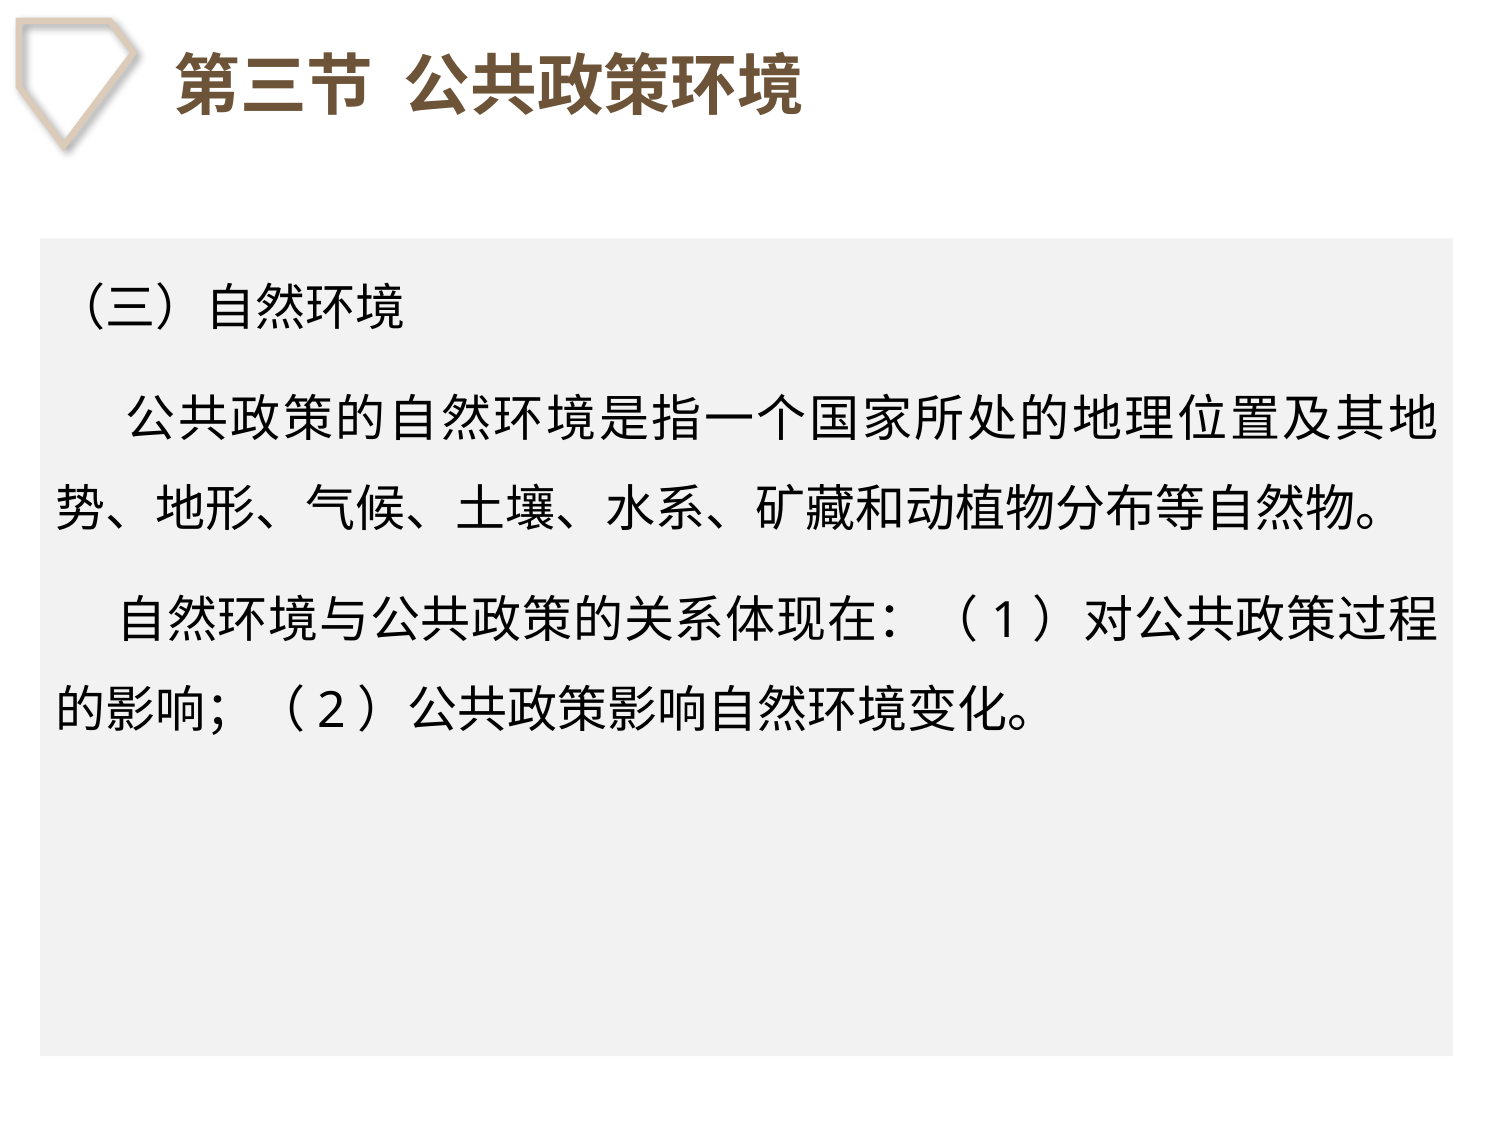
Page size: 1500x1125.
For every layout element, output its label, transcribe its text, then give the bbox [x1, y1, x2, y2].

title 第三节 公共政策环境 [158, 18, 1456, 159]
list （三）自然环境 公共政策的自然环境是指一个国家所处的地理位置及其地势、地形、气候、土壤、水系、矿藏和动植物分布等自然物。 自然环境与公共政策的关系体现在：（1）对公共政策过程的影响；（2）公共政策影响自然环境变化。 [40, 238, 1454, 1057]
